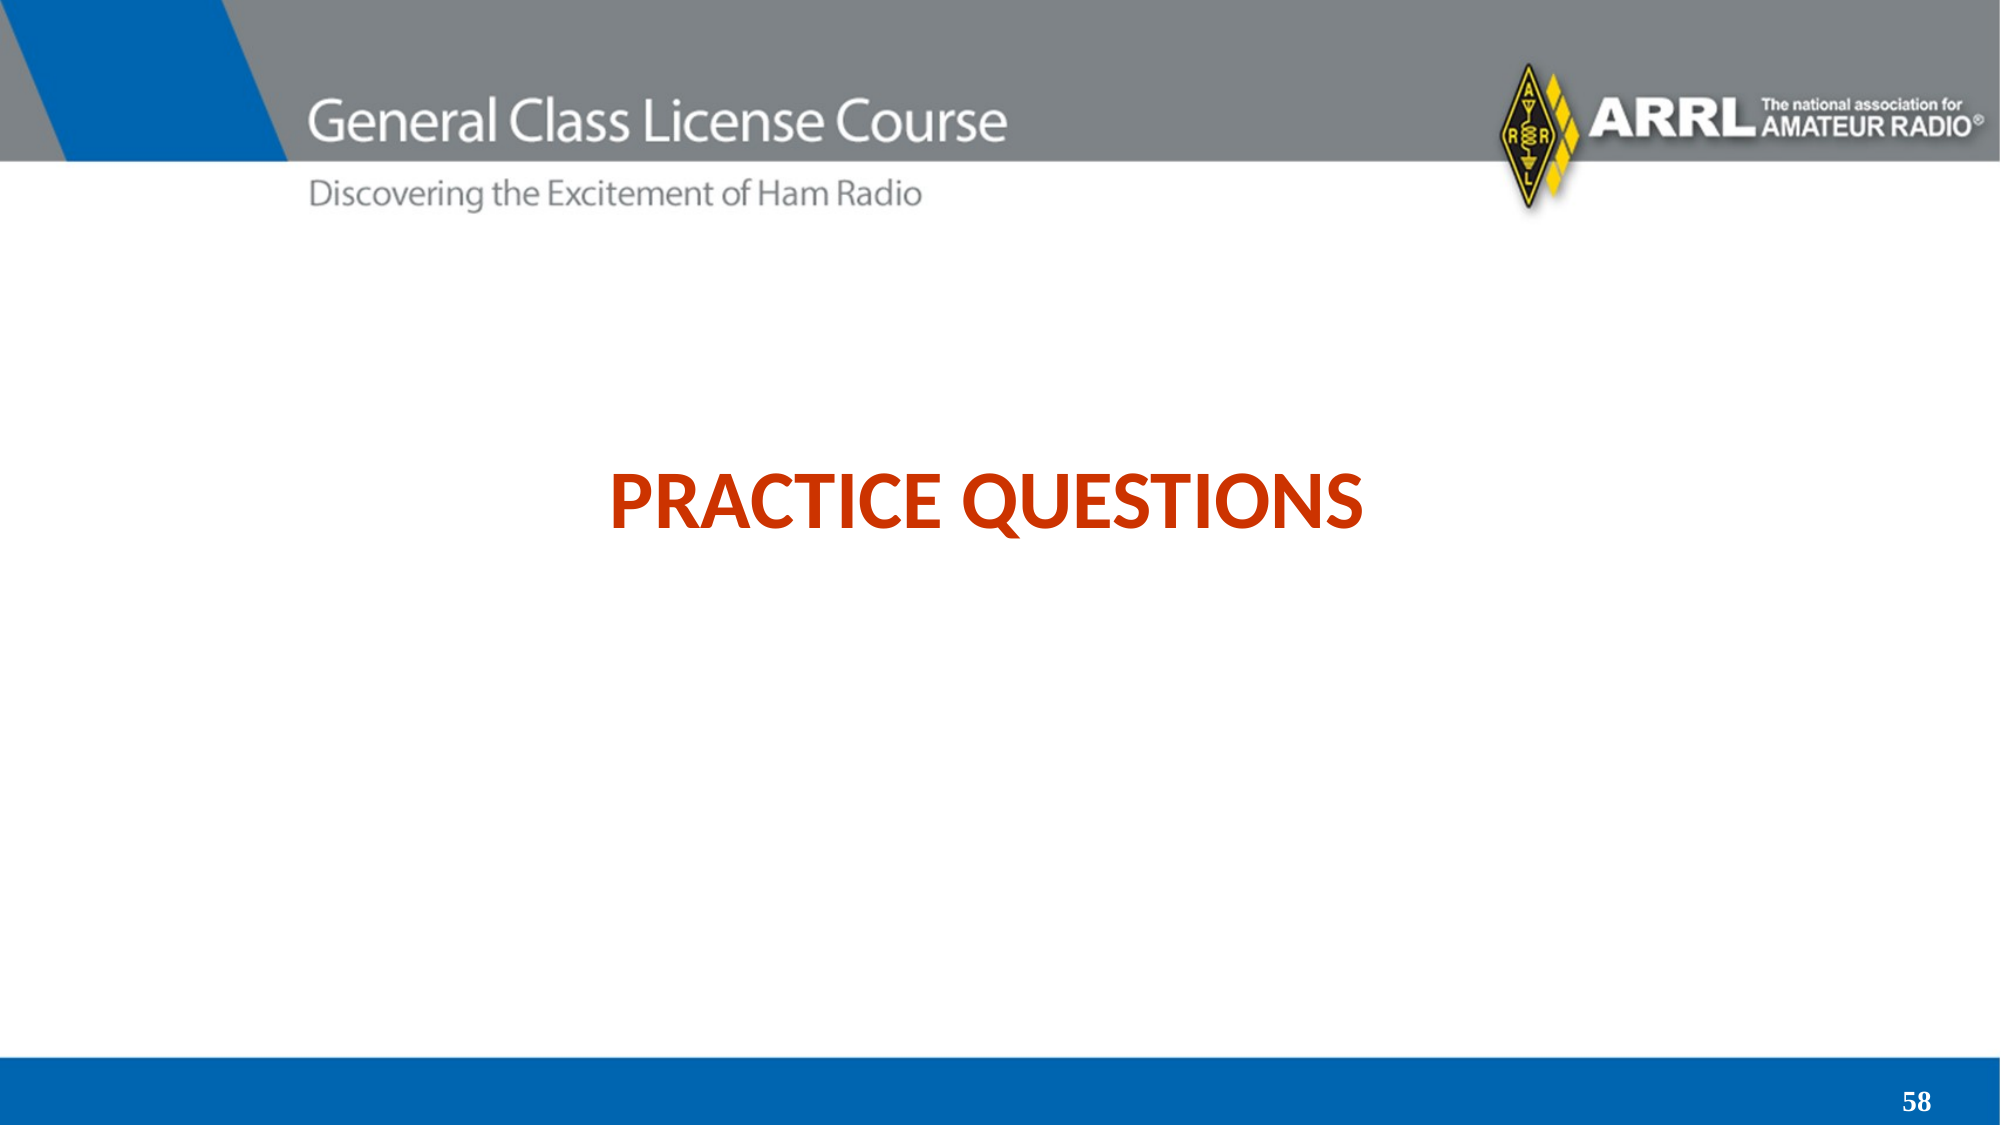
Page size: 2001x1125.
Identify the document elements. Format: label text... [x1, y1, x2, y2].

picture [0, 0, 2001, 1125]
title PRACTICE QUESTIONS [87, 437, 1888, 625]
